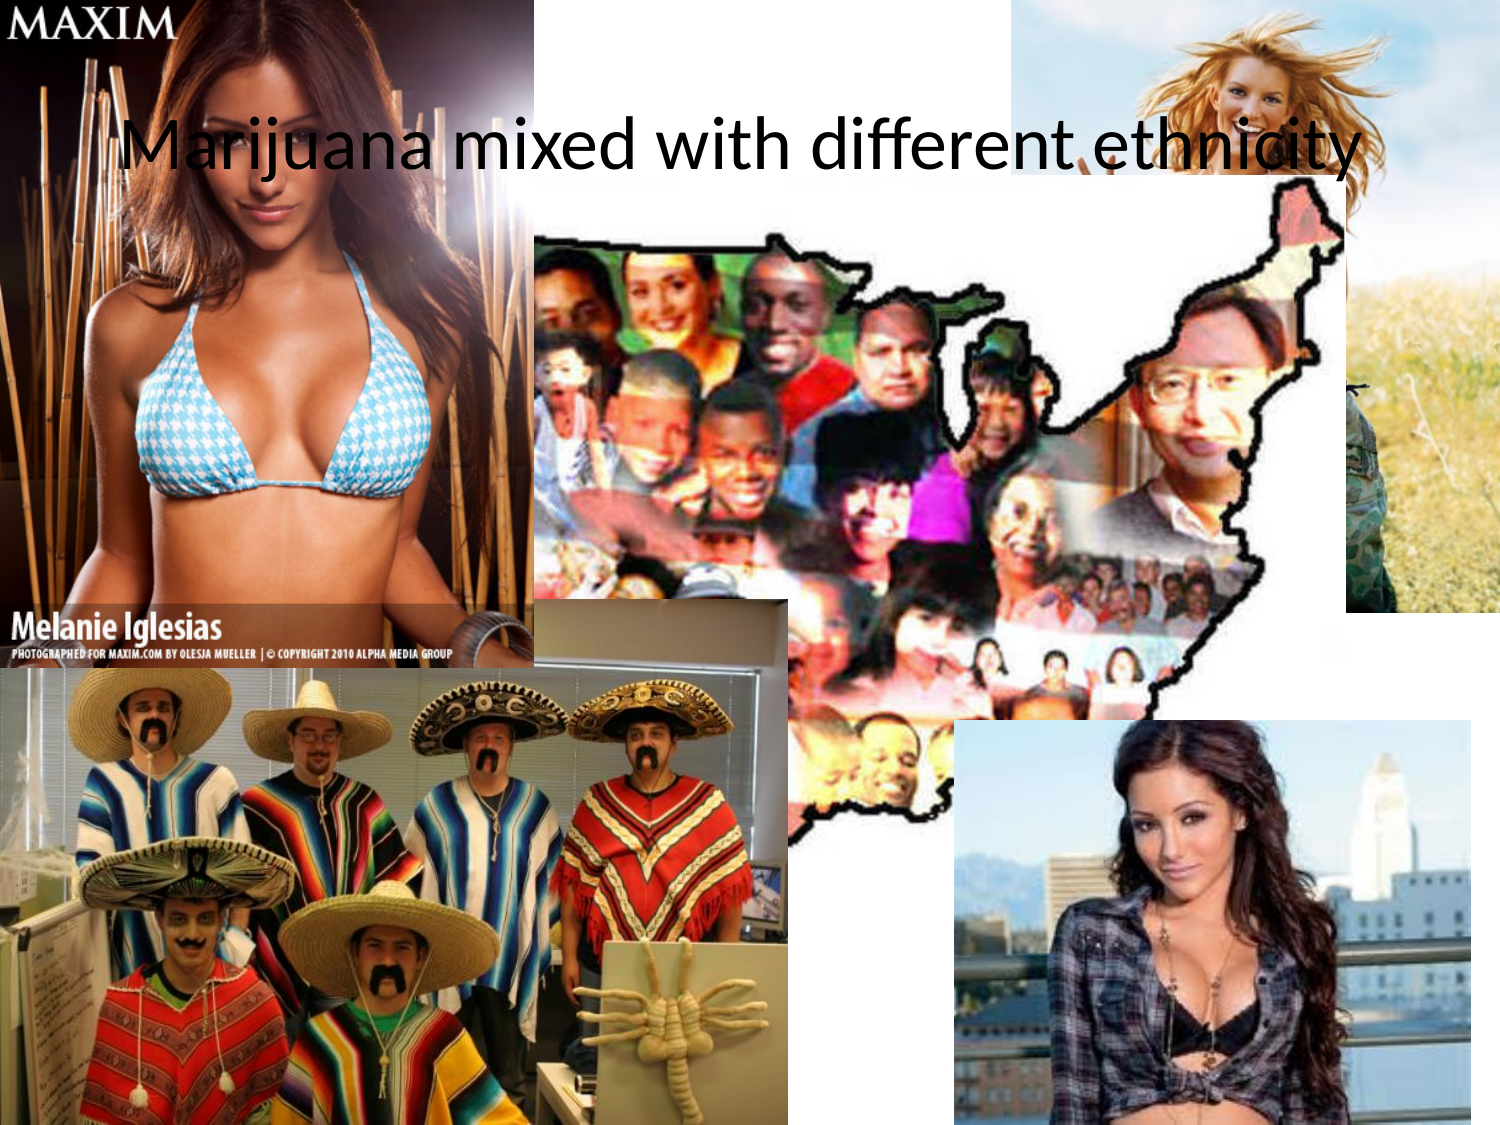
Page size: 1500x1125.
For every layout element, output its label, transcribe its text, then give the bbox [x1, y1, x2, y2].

title Marijuana mixed with different ethnicity [539, 45, 1005, 173]
picture [0, 0, 1500, 1125]
